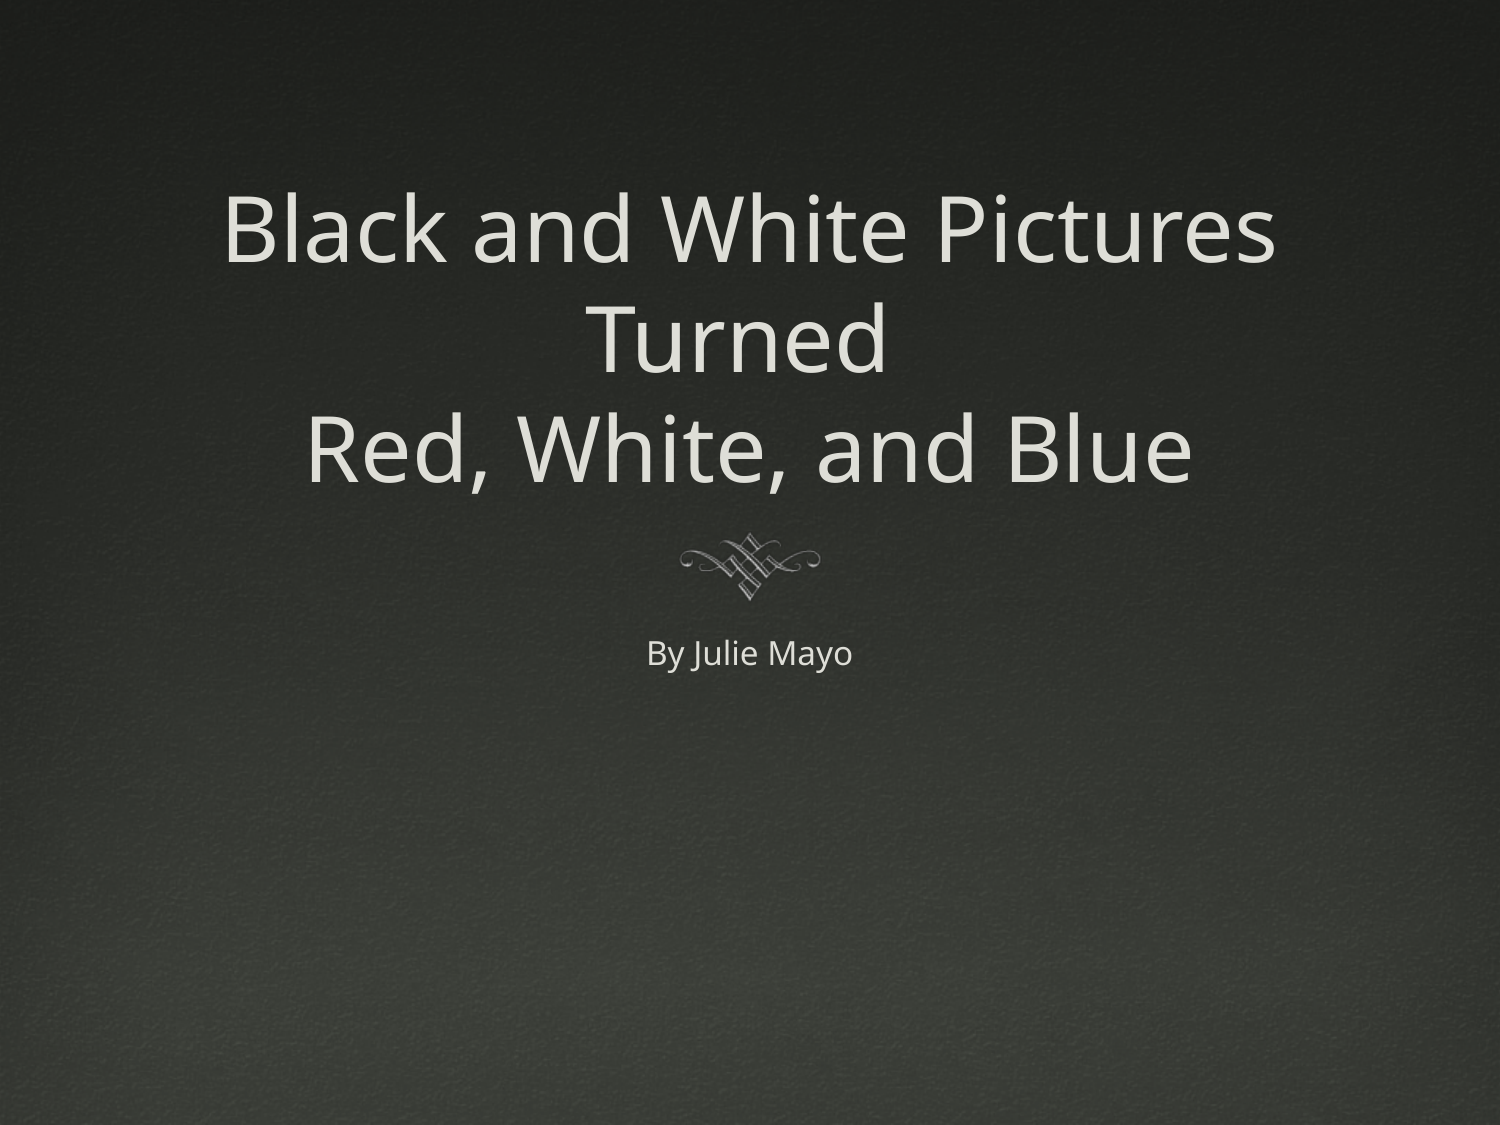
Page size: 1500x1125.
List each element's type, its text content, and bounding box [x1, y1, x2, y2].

picture [657, 508, 843, 624]
title Black and White Pictures Turned Red, White, and Blue [112, 266, 1388, 508]
subtitle By Julie Mayo [112, 624, 1388, 913]
